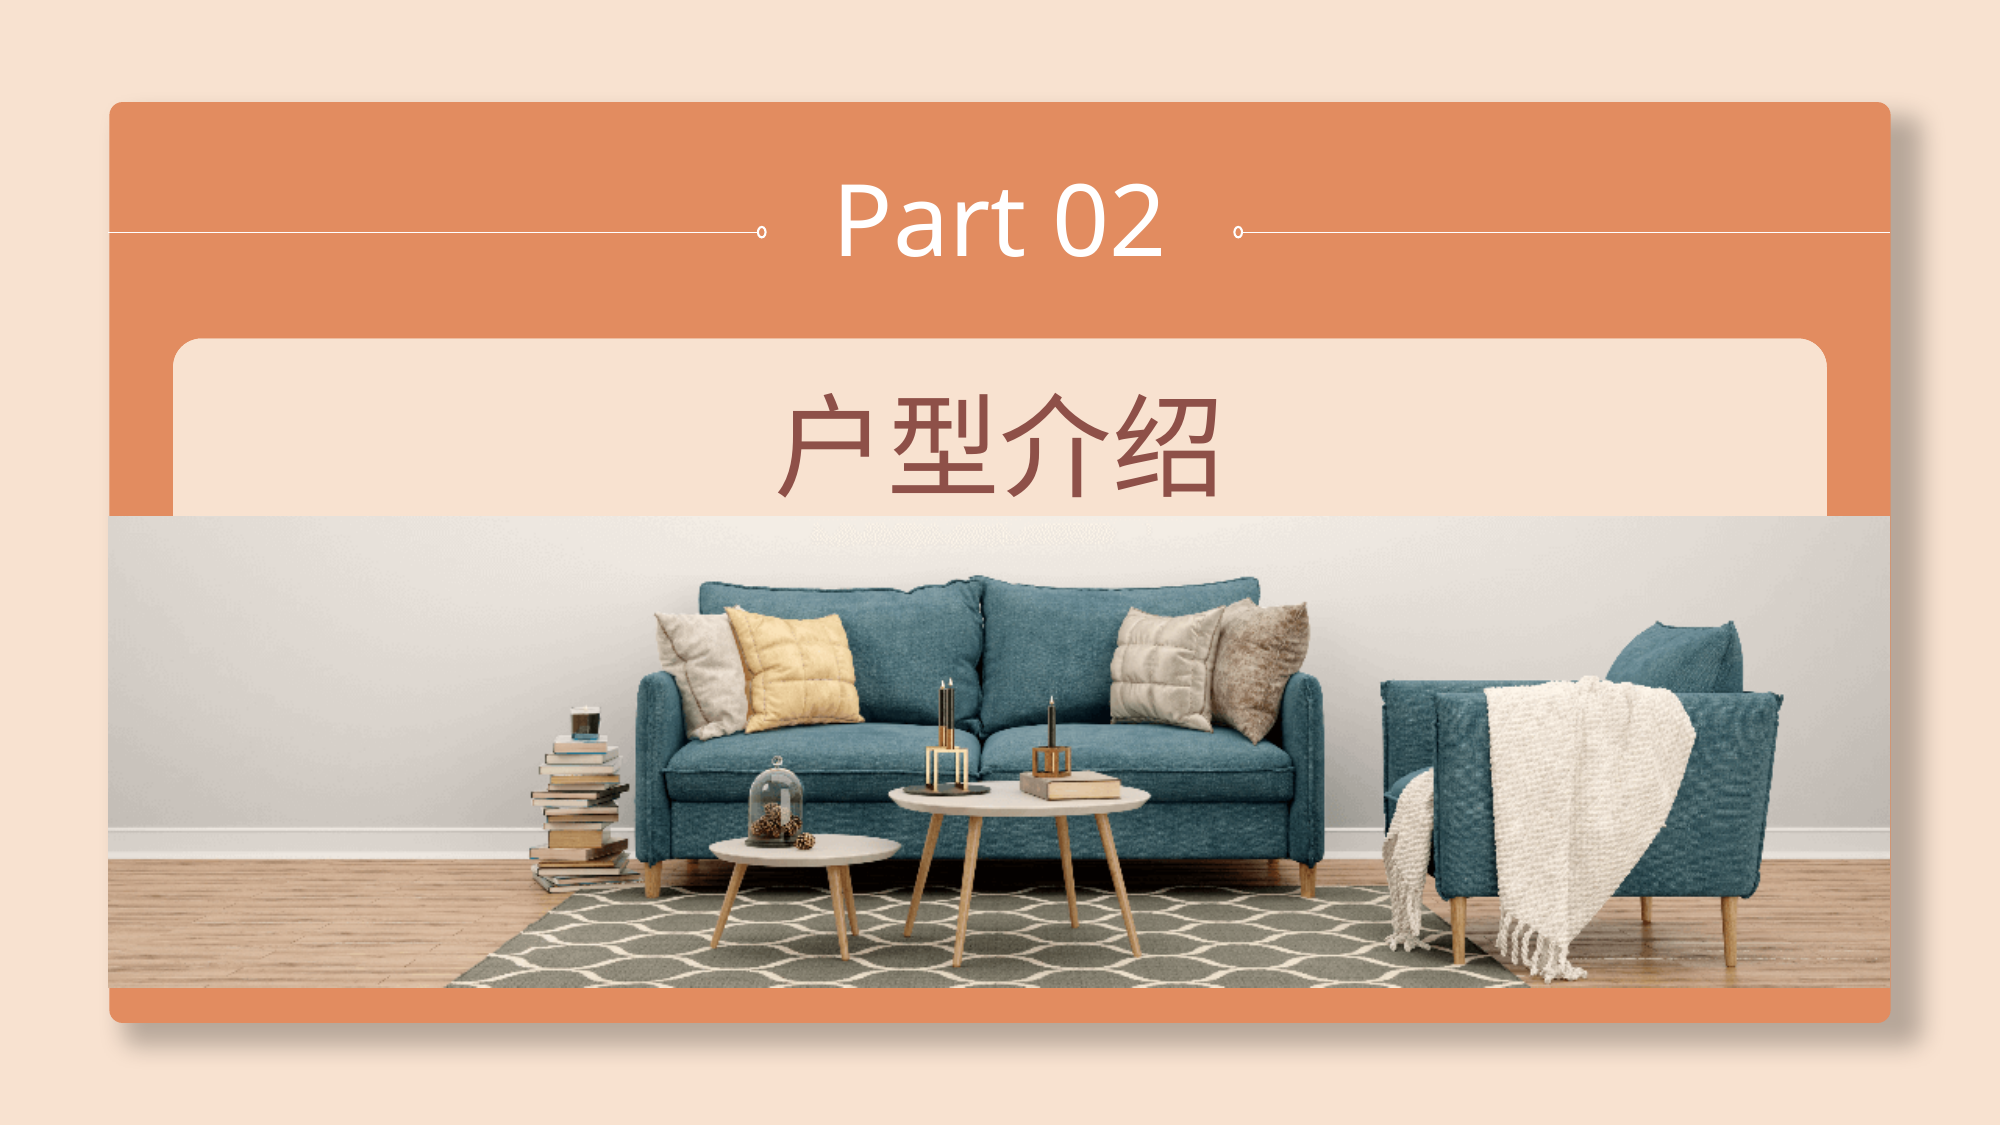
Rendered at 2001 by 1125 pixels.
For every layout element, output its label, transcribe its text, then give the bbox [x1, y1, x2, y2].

text_box Part 02 [820, 156, 1180, 277]
picture [108, 516, 1890, 988]
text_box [173, 338, 1827, 516]
